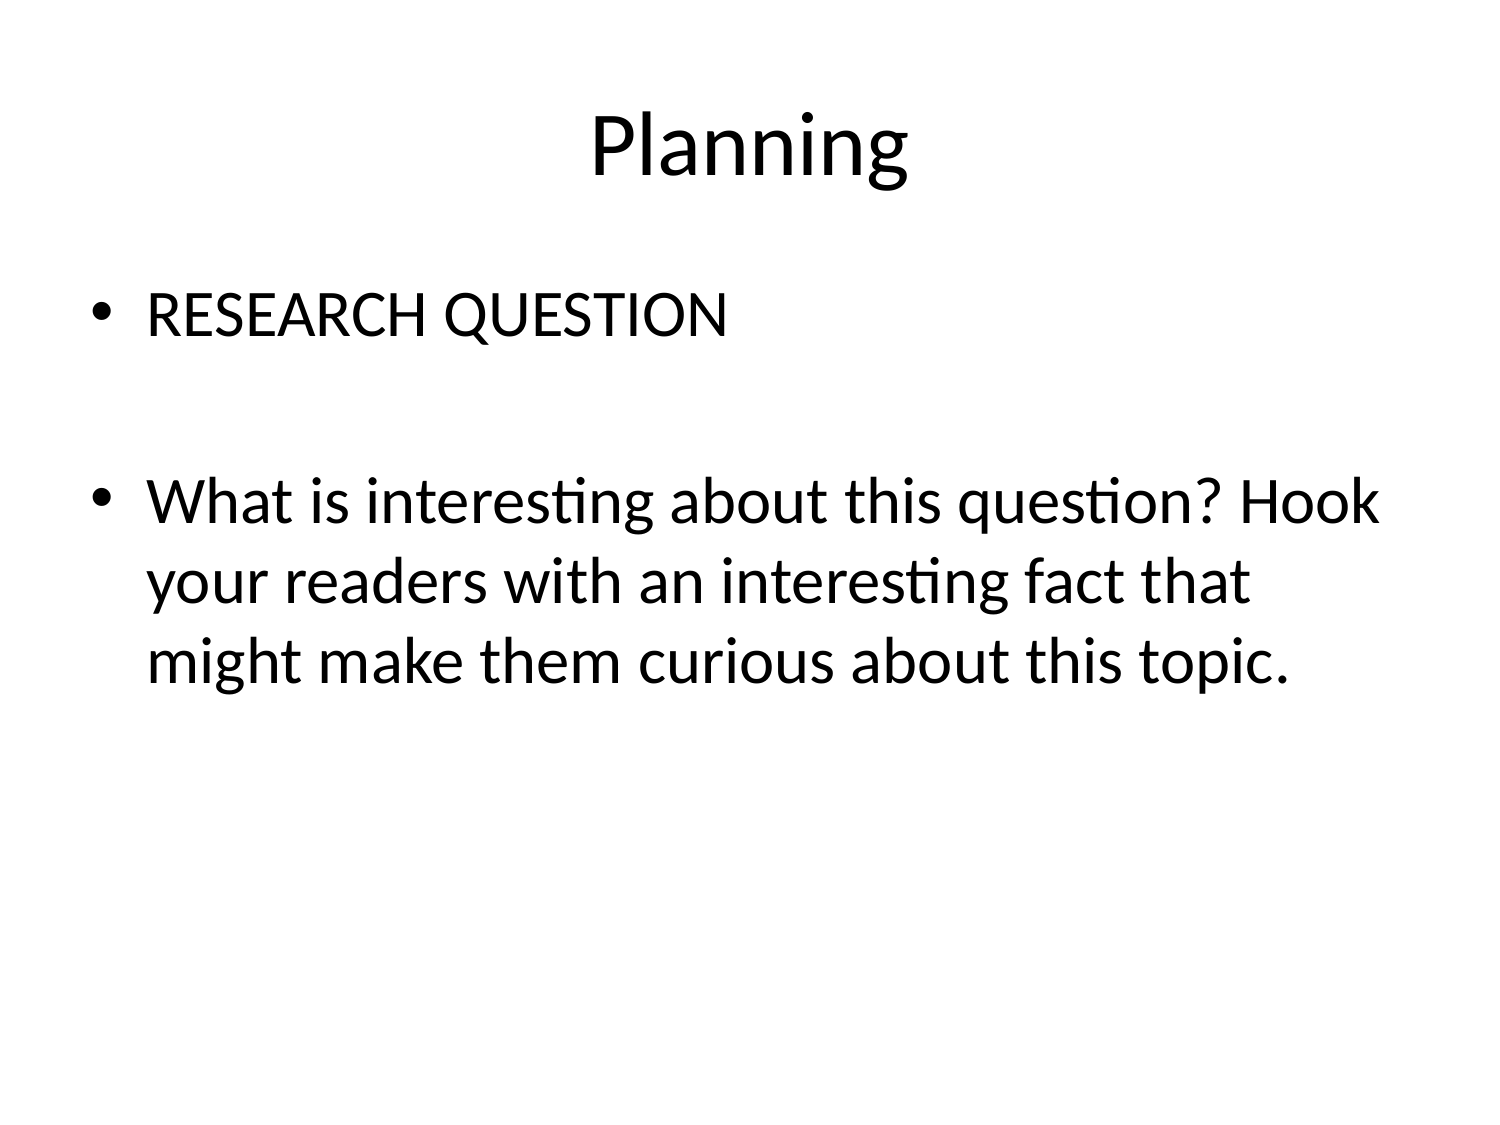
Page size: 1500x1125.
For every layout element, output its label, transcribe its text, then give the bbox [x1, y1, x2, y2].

title Planning [75, 45, 1425, 233]
list RESEARCH QUESTION What is interesting about this question? Hook your readers with an interesting fact that might make them curious about this topic. [75, 262, 1425, 1005]
